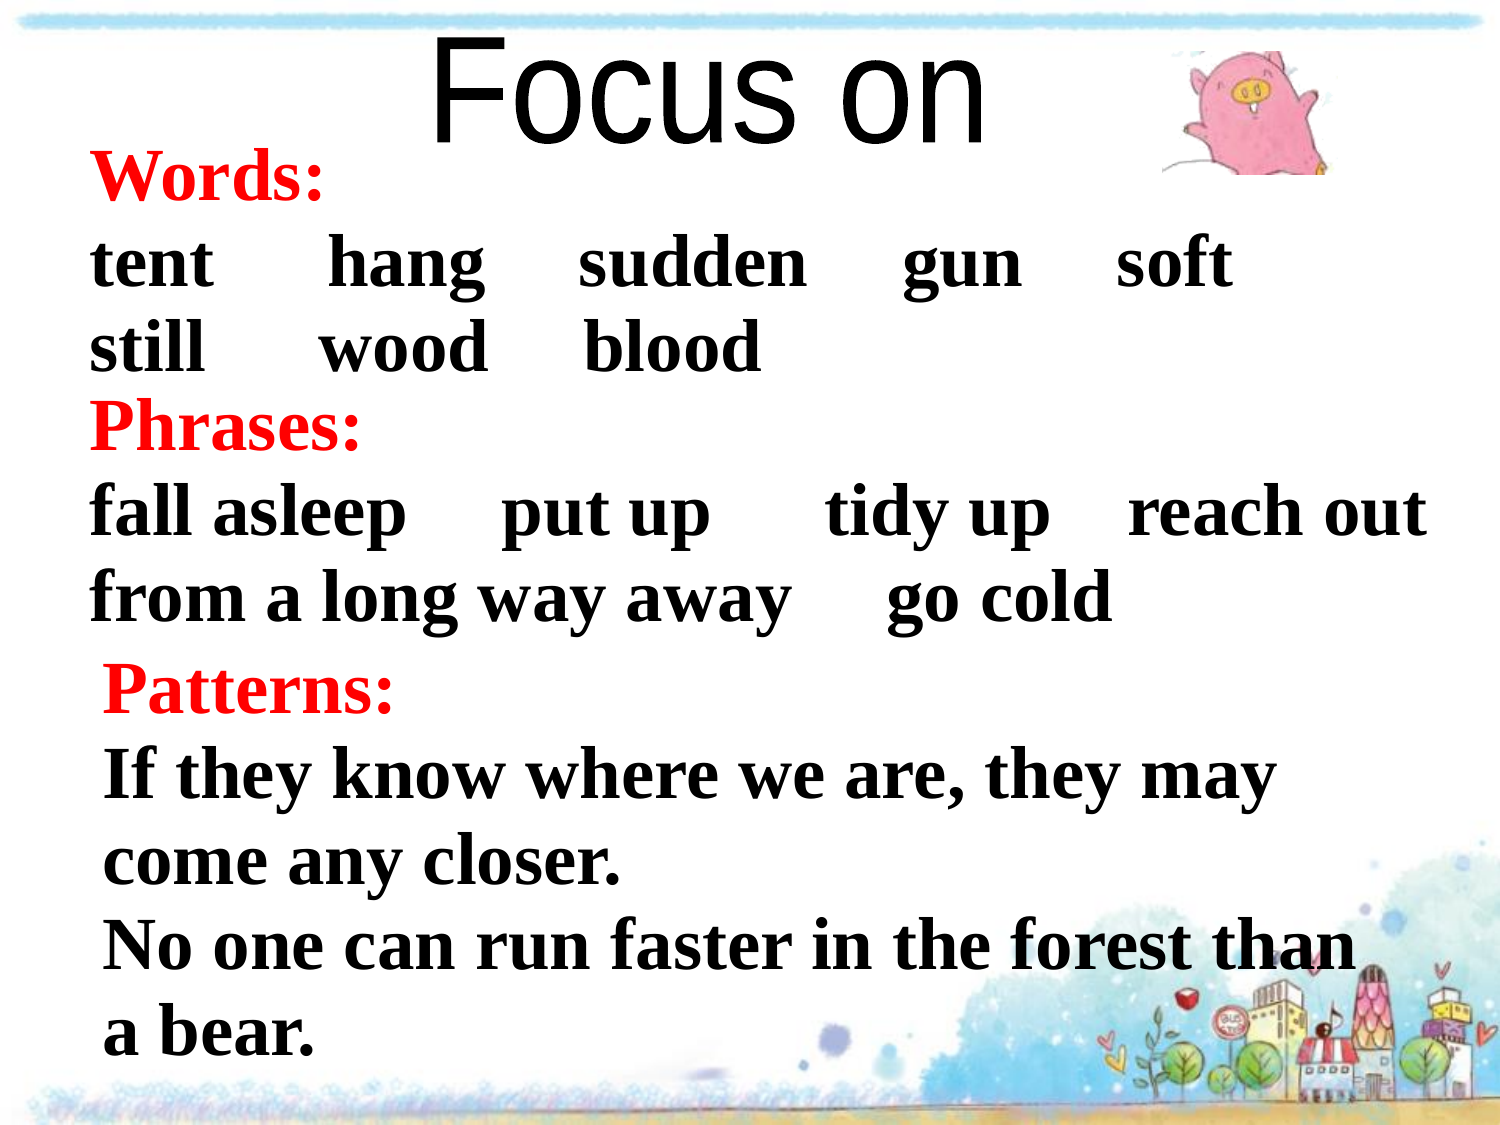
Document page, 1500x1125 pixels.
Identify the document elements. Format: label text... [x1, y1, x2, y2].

picture [0, 0, 1500, 1125]
text_box Words: tent hang sudden gun soft still wood blood [75, 125, 1325, 374]
text_box Patterns: If they know where we are, they may come any closer. No one can run faster in the forest than a bear. [87, 637, 1388, 1080]
text_box Phrases: fall asleep put up tidy up reach out from a long way away go cold [75, 374, 1475, 646]
